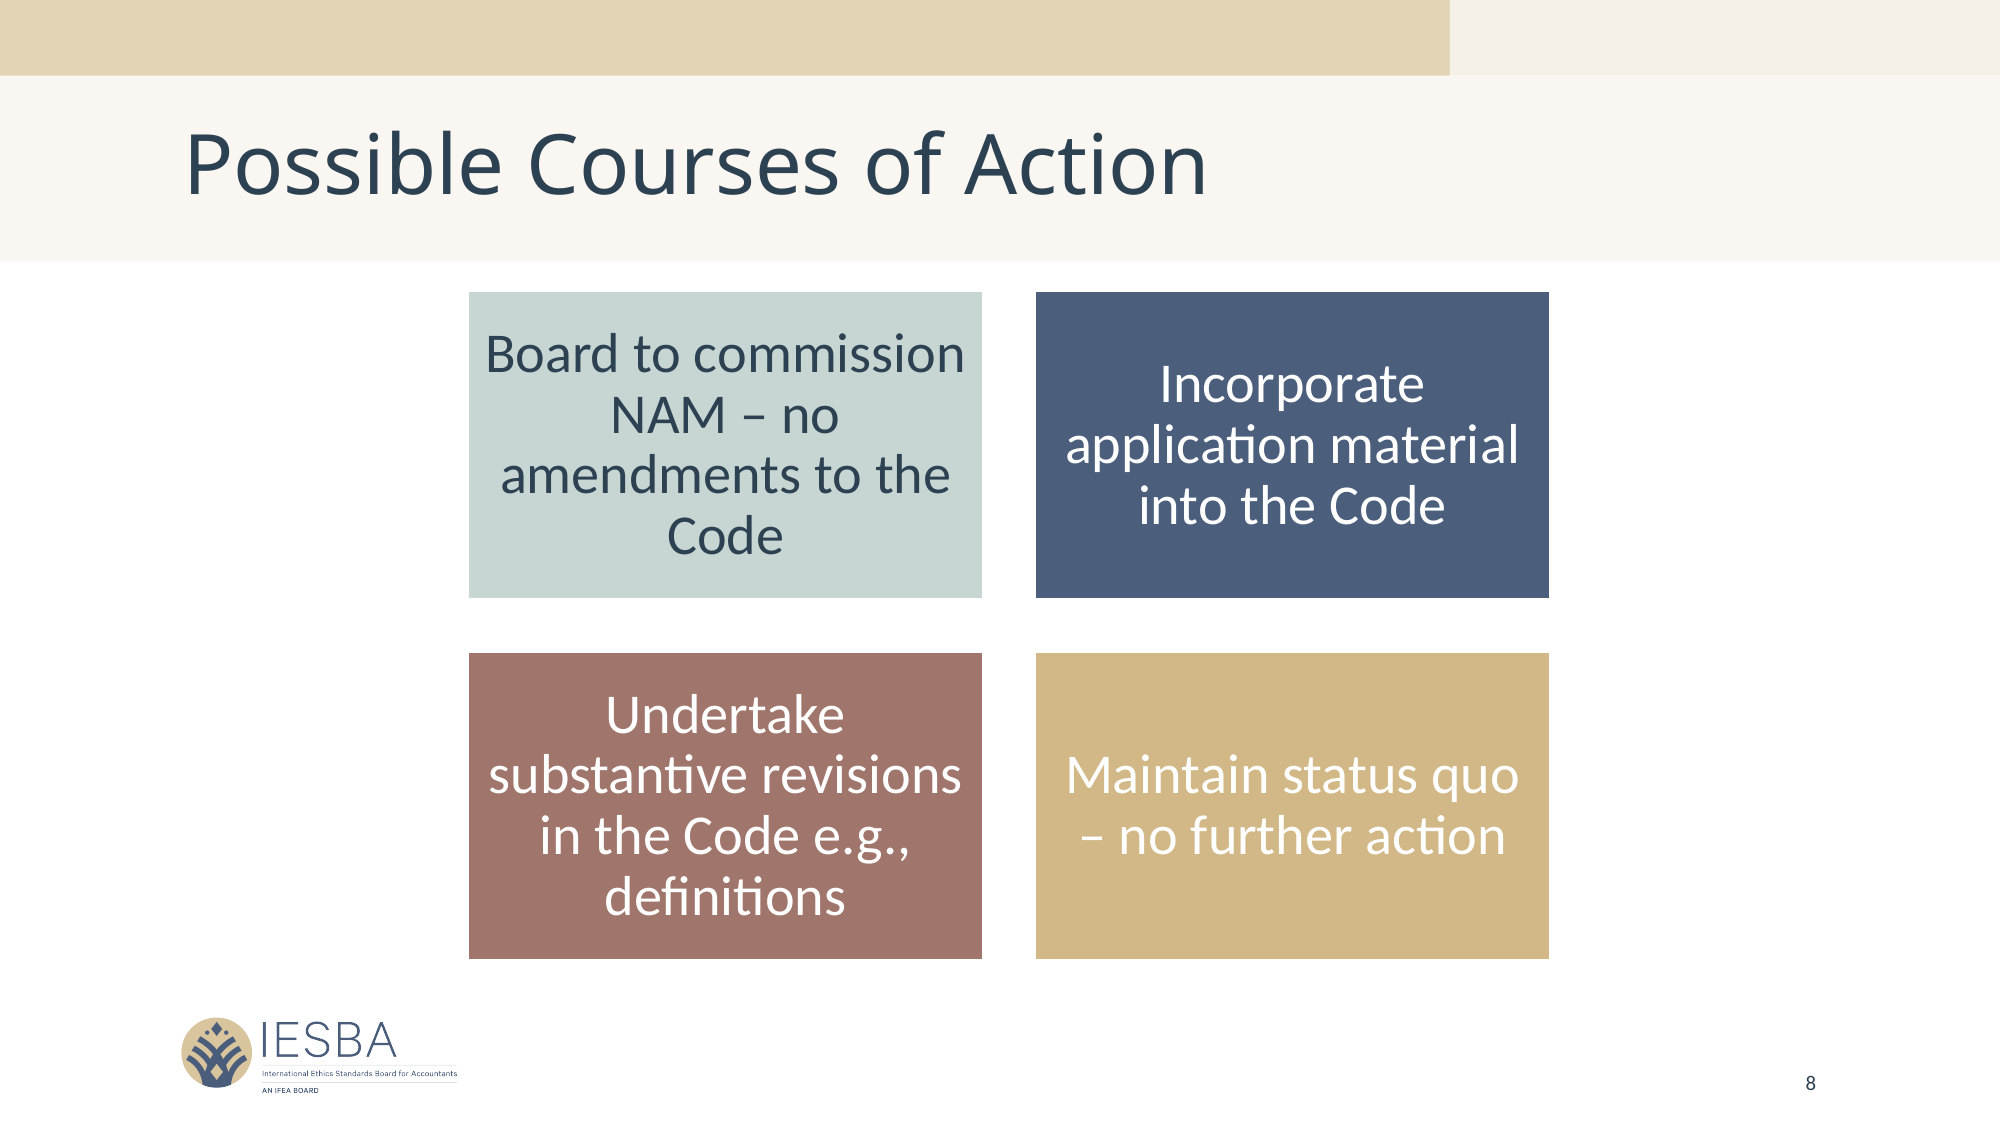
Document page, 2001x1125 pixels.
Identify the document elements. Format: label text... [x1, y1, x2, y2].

title Possible Courses of Action [168, 115, 1832, 206]
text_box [186, 289, 1832, 962]
slide_number 8 [1760, 1039, 1832, 1125]
picture [168, 1001, 475, 1111]
